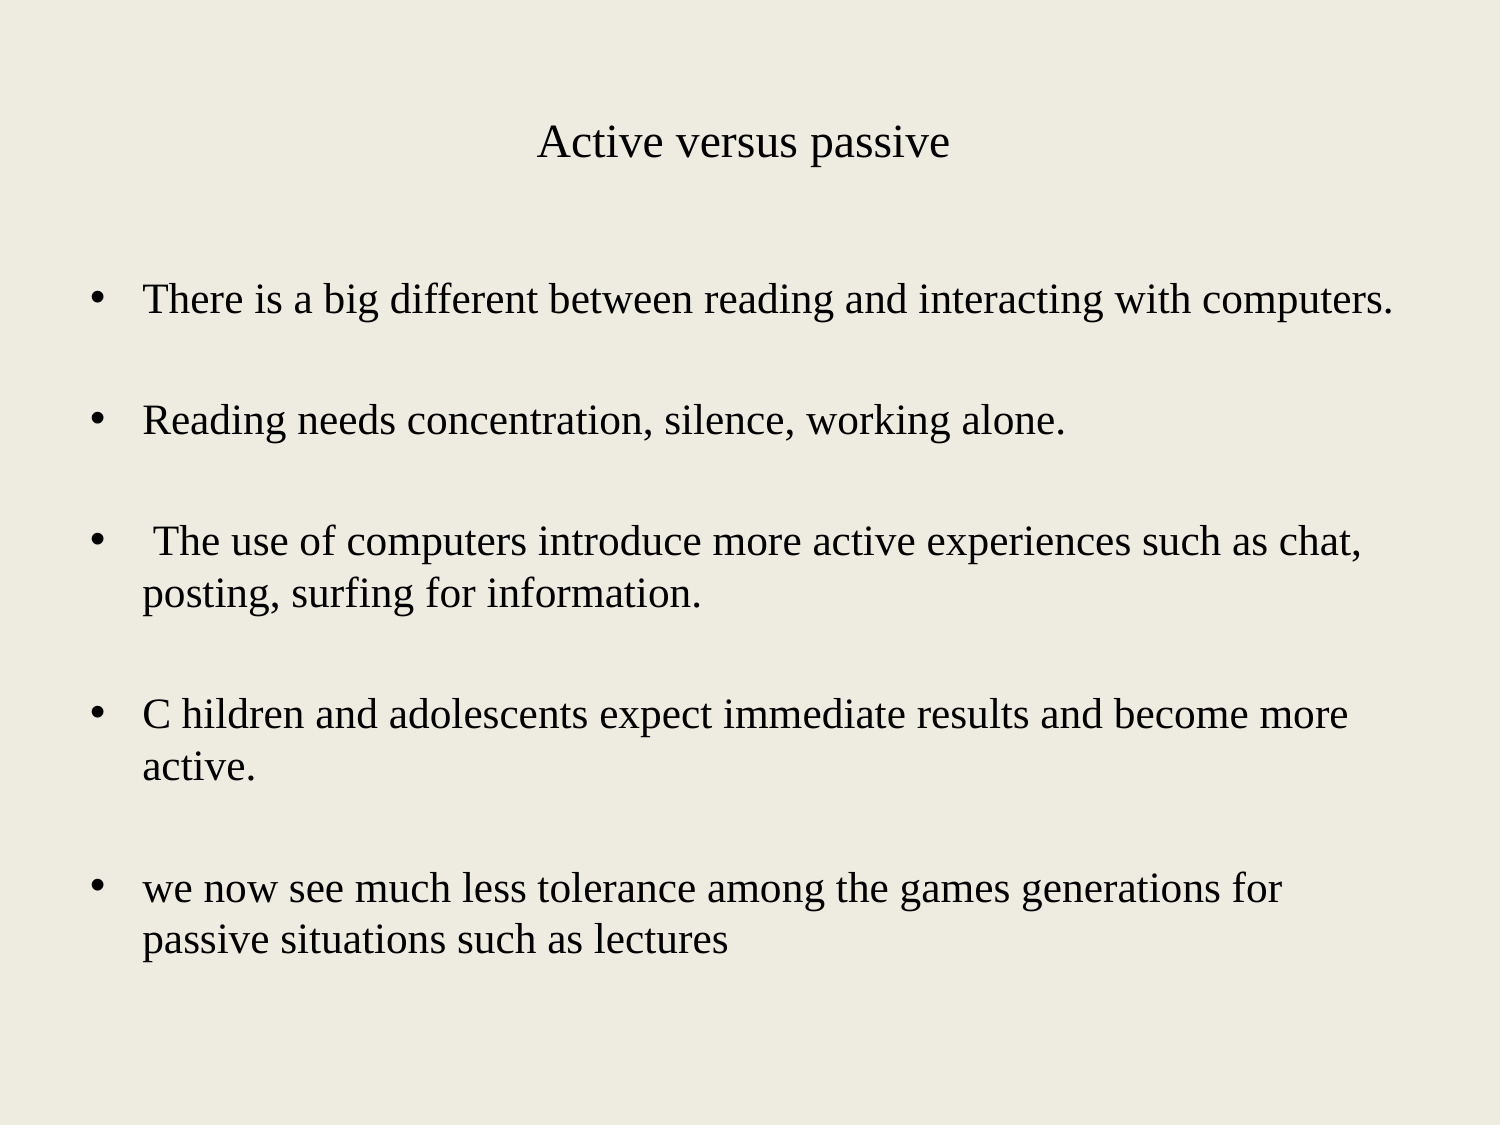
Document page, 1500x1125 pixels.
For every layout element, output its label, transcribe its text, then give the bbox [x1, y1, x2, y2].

list There is a big different between reading and interacting with computers. Reading needs concentration, silence, working alone. The use of computers introduce more active experiences such as chat, posting, surfing for information. C hildren and adolescents expect immediate results and become more active. we now see much less tolerance among the games generations for passive situations such as lectures [75, 262, 1425, 1005]
title Active versus passive [75, 45, 1425, 233]
